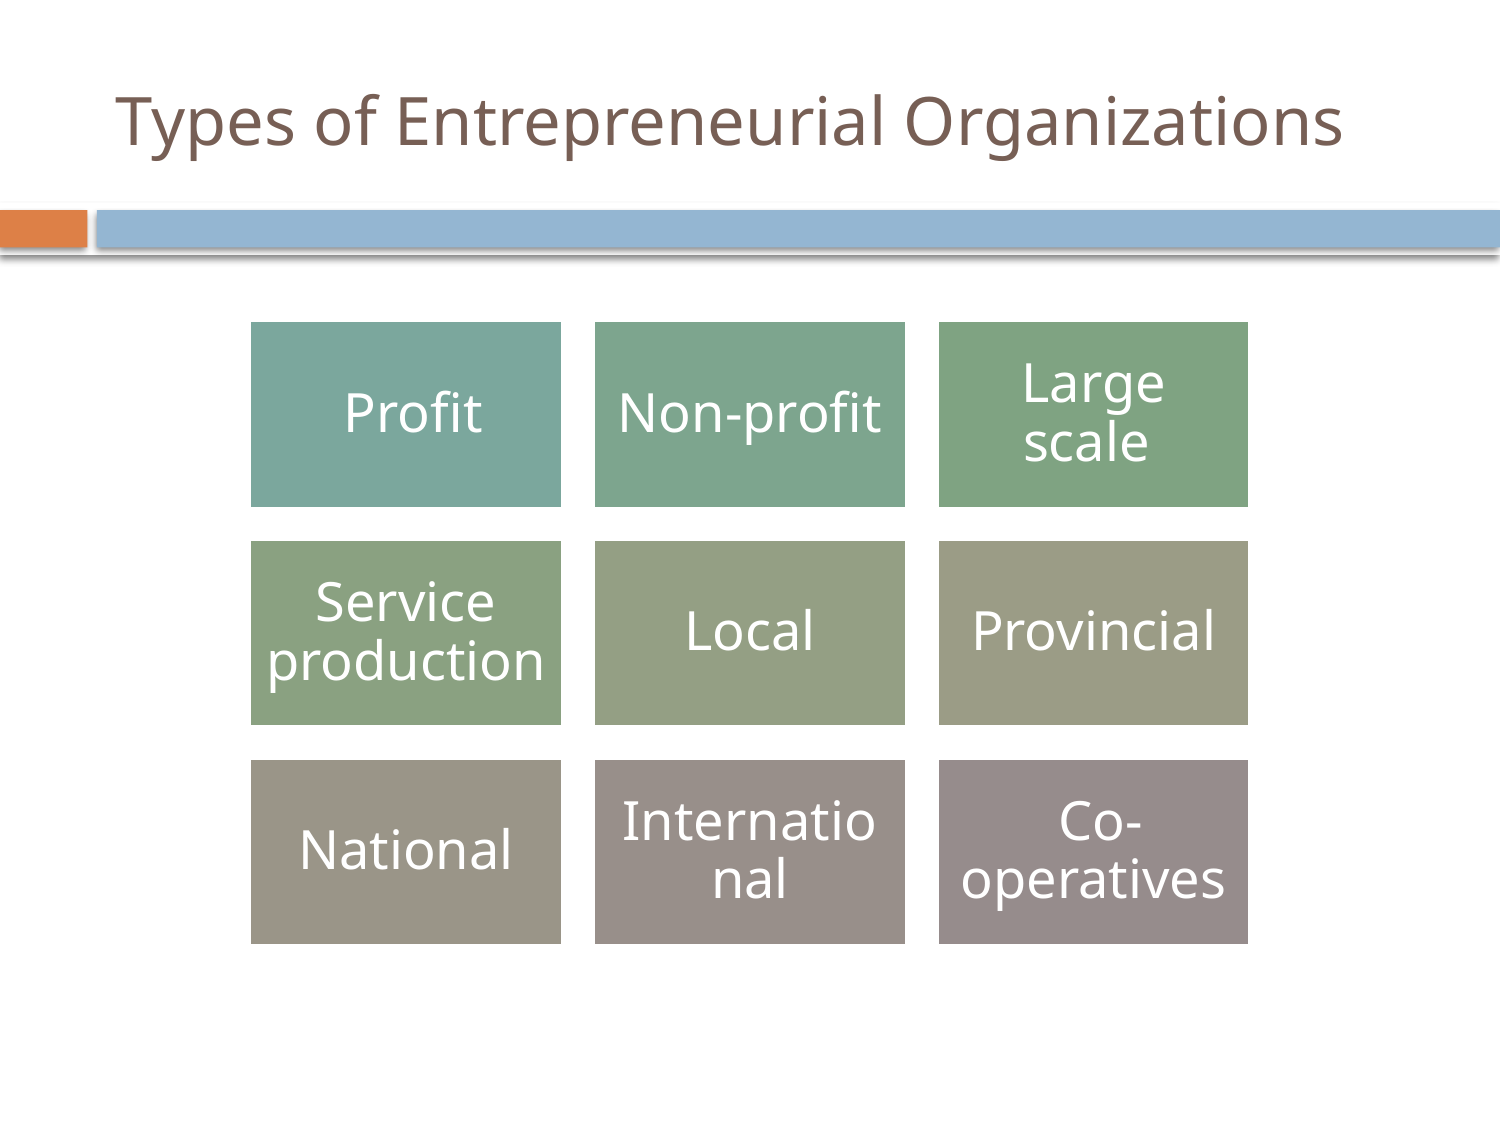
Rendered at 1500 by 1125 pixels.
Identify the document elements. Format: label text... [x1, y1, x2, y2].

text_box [249, 299, 1251, 967]
title Types of Entrepreneurial Organizations [100, 37, 1438, 200]
